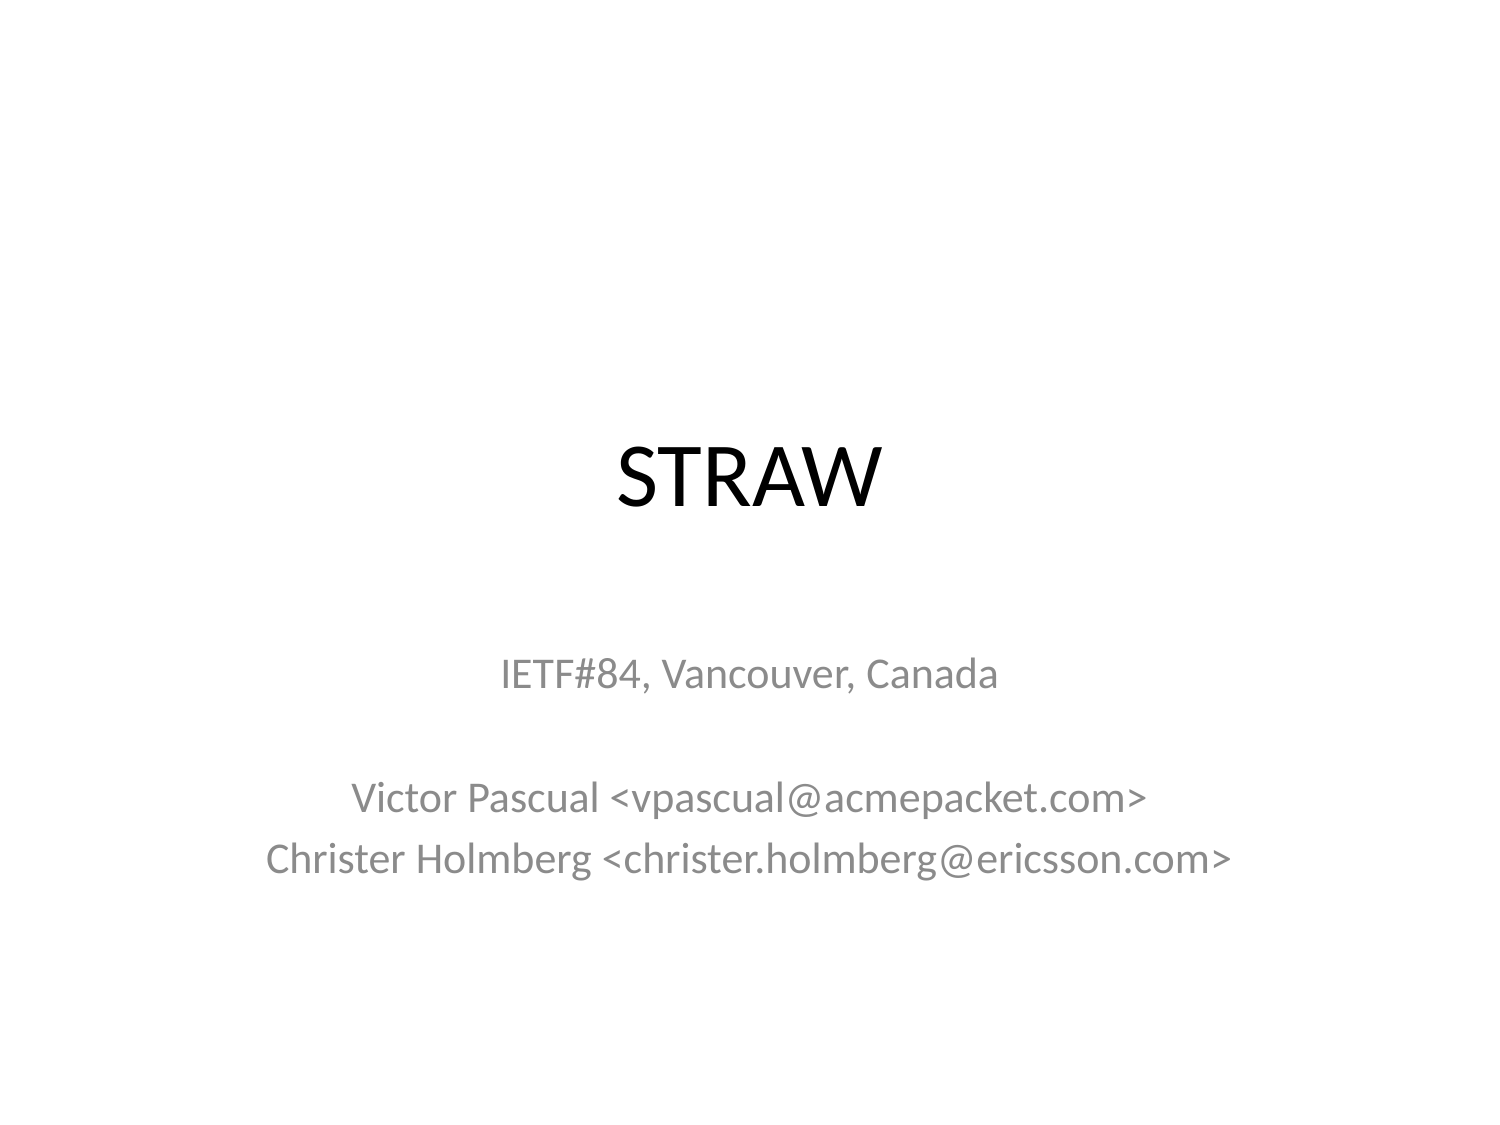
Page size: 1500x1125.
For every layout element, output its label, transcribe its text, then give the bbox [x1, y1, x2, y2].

subtitle IETF#84, Vancouver, Canada Victor Pascual <vpascual@acmepacket.com> Christer Holmberg <christer.holmberg@ericsson.com> [225, 637, 1275, 925]
title STRAW [112, 349, 1388, 591]
